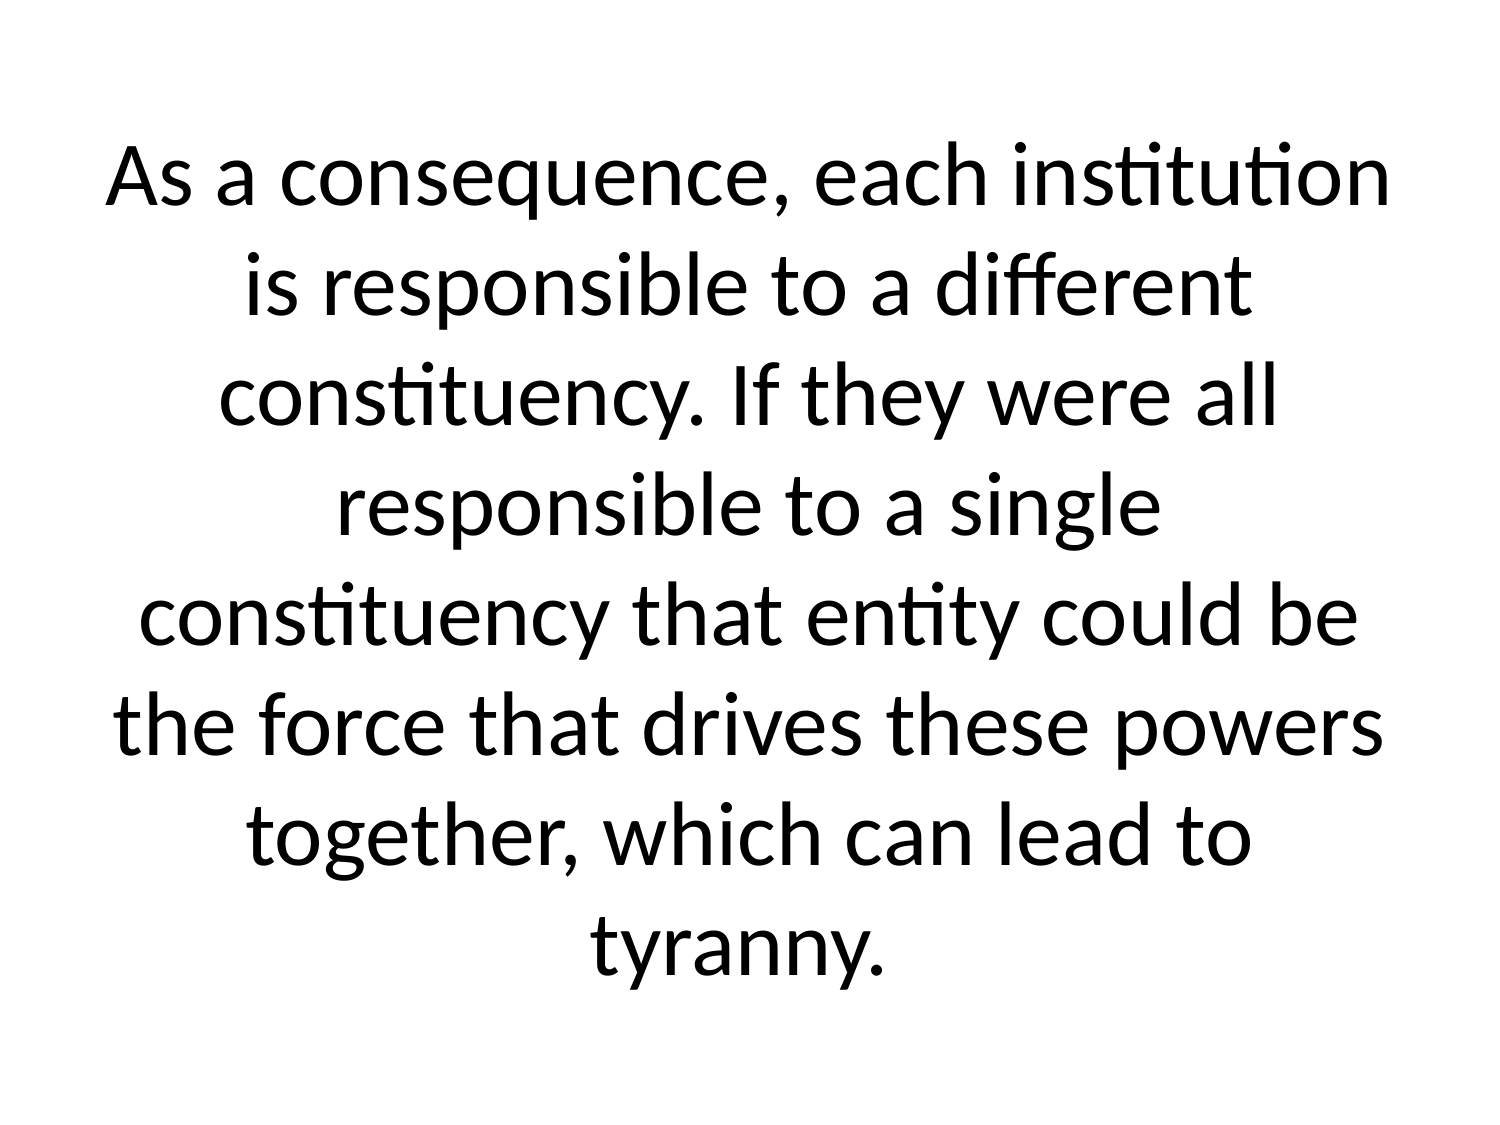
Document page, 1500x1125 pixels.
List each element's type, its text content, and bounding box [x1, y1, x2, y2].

title As a consequence, each institution is responsible to a different constituency. If they were all responsible to a single constituency that entity could be the force that drives these powers together, which can lead to tyranny. [74, 44, 1426, 1063]
